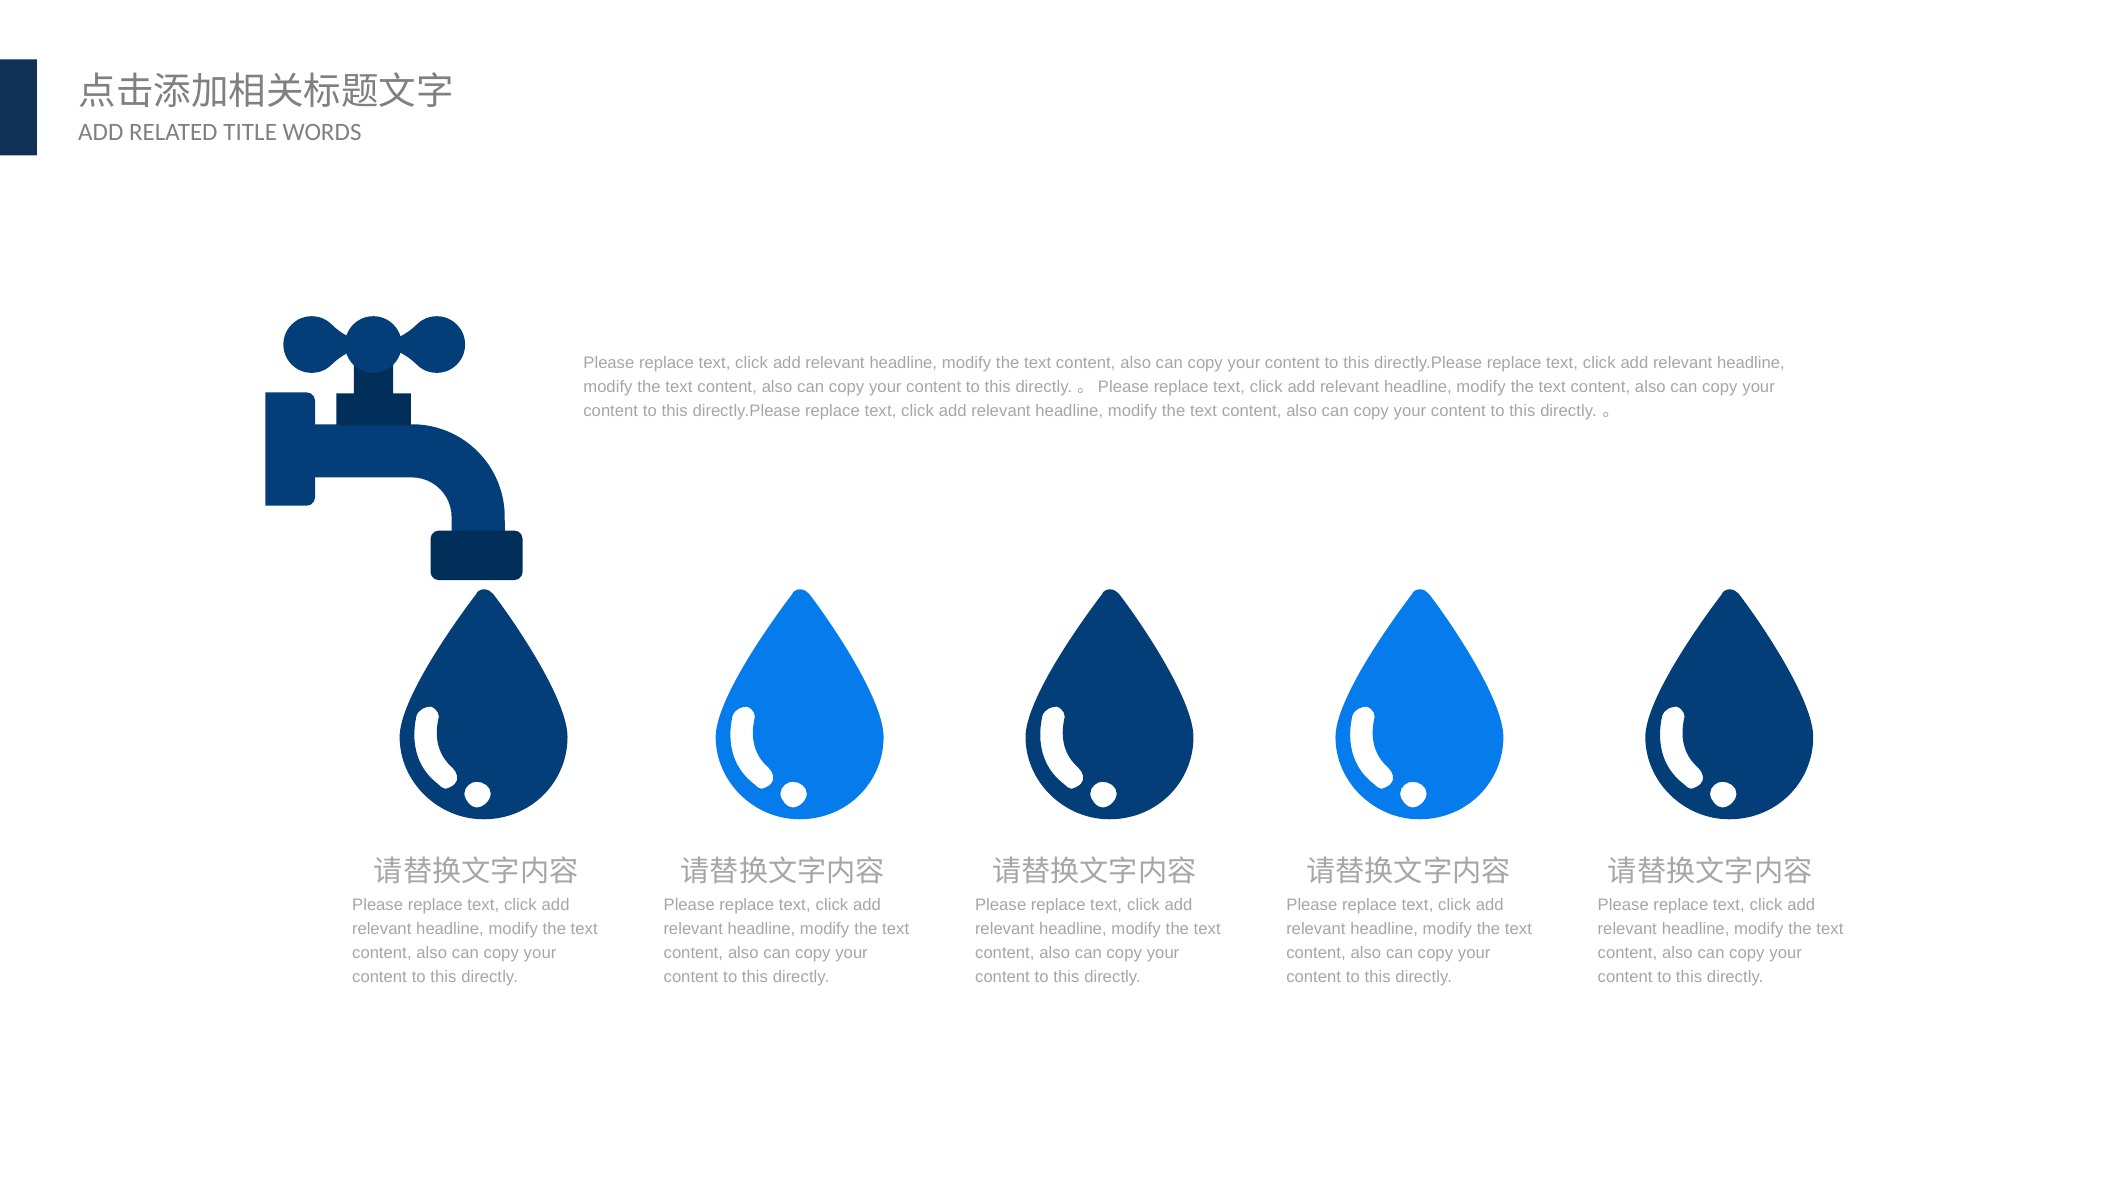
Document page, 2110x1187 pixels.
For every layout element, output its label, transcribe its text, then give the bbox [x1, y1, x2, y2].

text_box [1286, 847, 1550, 986]
text_box [1335, 589, 1504, 820]
text_box ADD RELATED TITLE WORDS [62, 107, 379, 154]
text_box [1645, 589, 1814, 820]
text_box [399, 589, 568, 820]
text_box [663, 845, 927, 986]
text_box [265, 316, 523, 581]
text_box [1597, 847, 1861, 986]
text_box 点击添加相关标题文字 [62, 59, 470, 121]
text_box [1025, 589, 1194, 820]
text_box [974, 847, 1239, 986]
text_box Please replace text, click add relevant headline, modify the text content, also can copy your content to this directly.Please replace text, click add relevant headline, modify the text content, also can copy your content to this directly.。Please replace text, click add relevant headline, modify the text content, also can copy your content to this directly.Please replace text, click add relevant headline, modify the text content, also can copy your content to this directly.。 [583, 348, 1833, 421]
text_box [715, 589, 884, 820]
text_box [352, 847, 616, 986]
